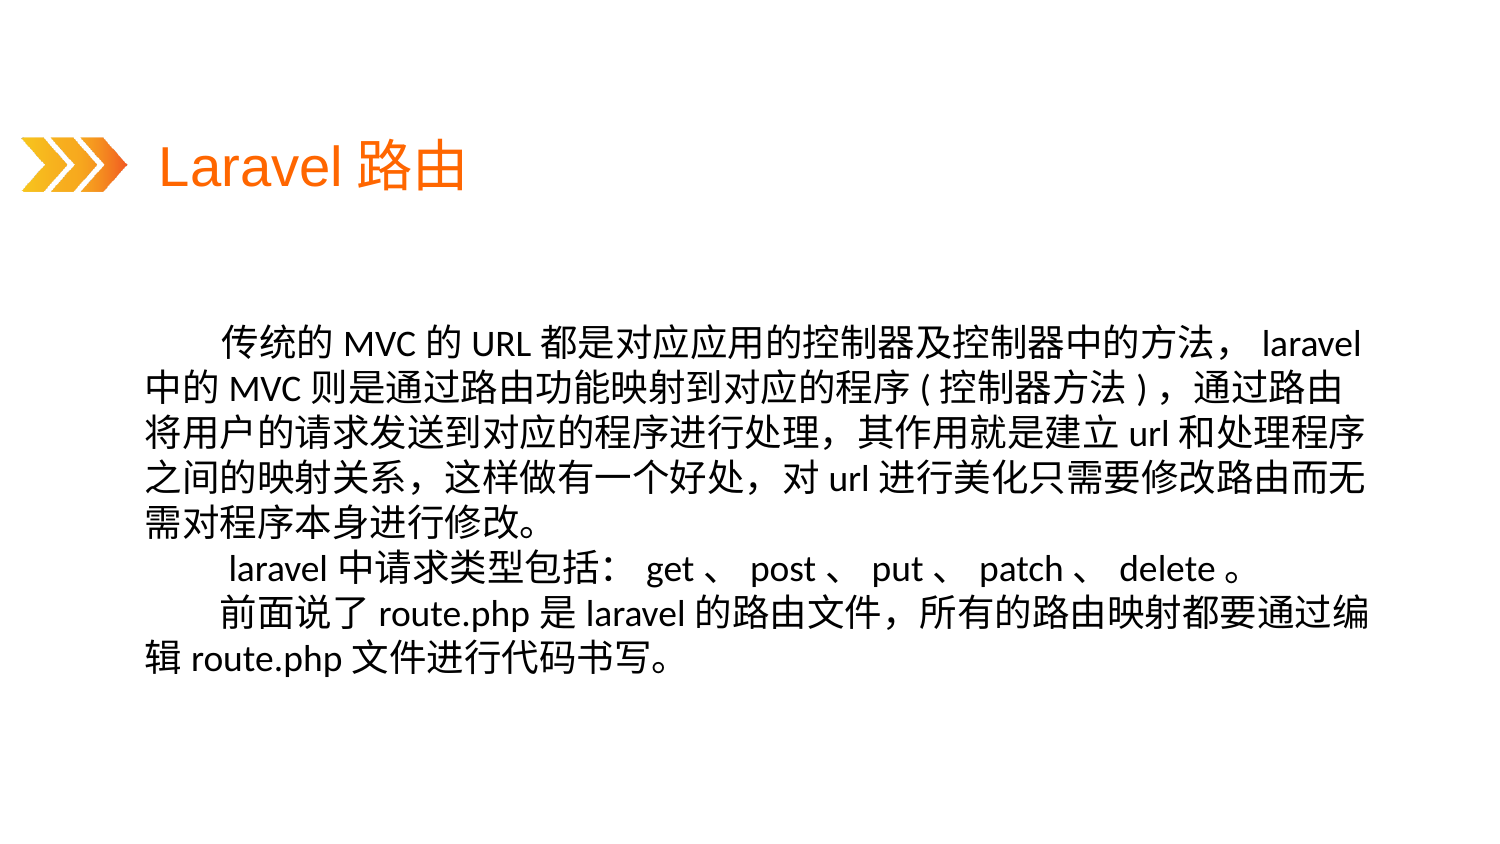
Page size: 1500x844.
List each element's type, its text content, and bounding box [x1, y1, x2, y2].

text_box Laravel路由 [71, 106, 557, 223]
text_box 传统的MVC的URL都是对应应用的控制器及控制器中的方法，laravel中的MVC则是通过路由功能映射到对应的程序(控制器方法)，通过路由将用户的请求发送到对应的程序进行处理，其作用就是建立url和处理程序之间的映射关系，这样做有一个好处，对url进行美化只需要修改路由而无需对程序本身进行修改。 laravel中请求类型包括：get、post、put、patch、delete。 前面说了route.php是laravel的路由文件，所有的路由映射都要通过编辑route.php文件进行代码书写。 [129, 311, 1388, 687]
picture [0, 131, 140, 198]
